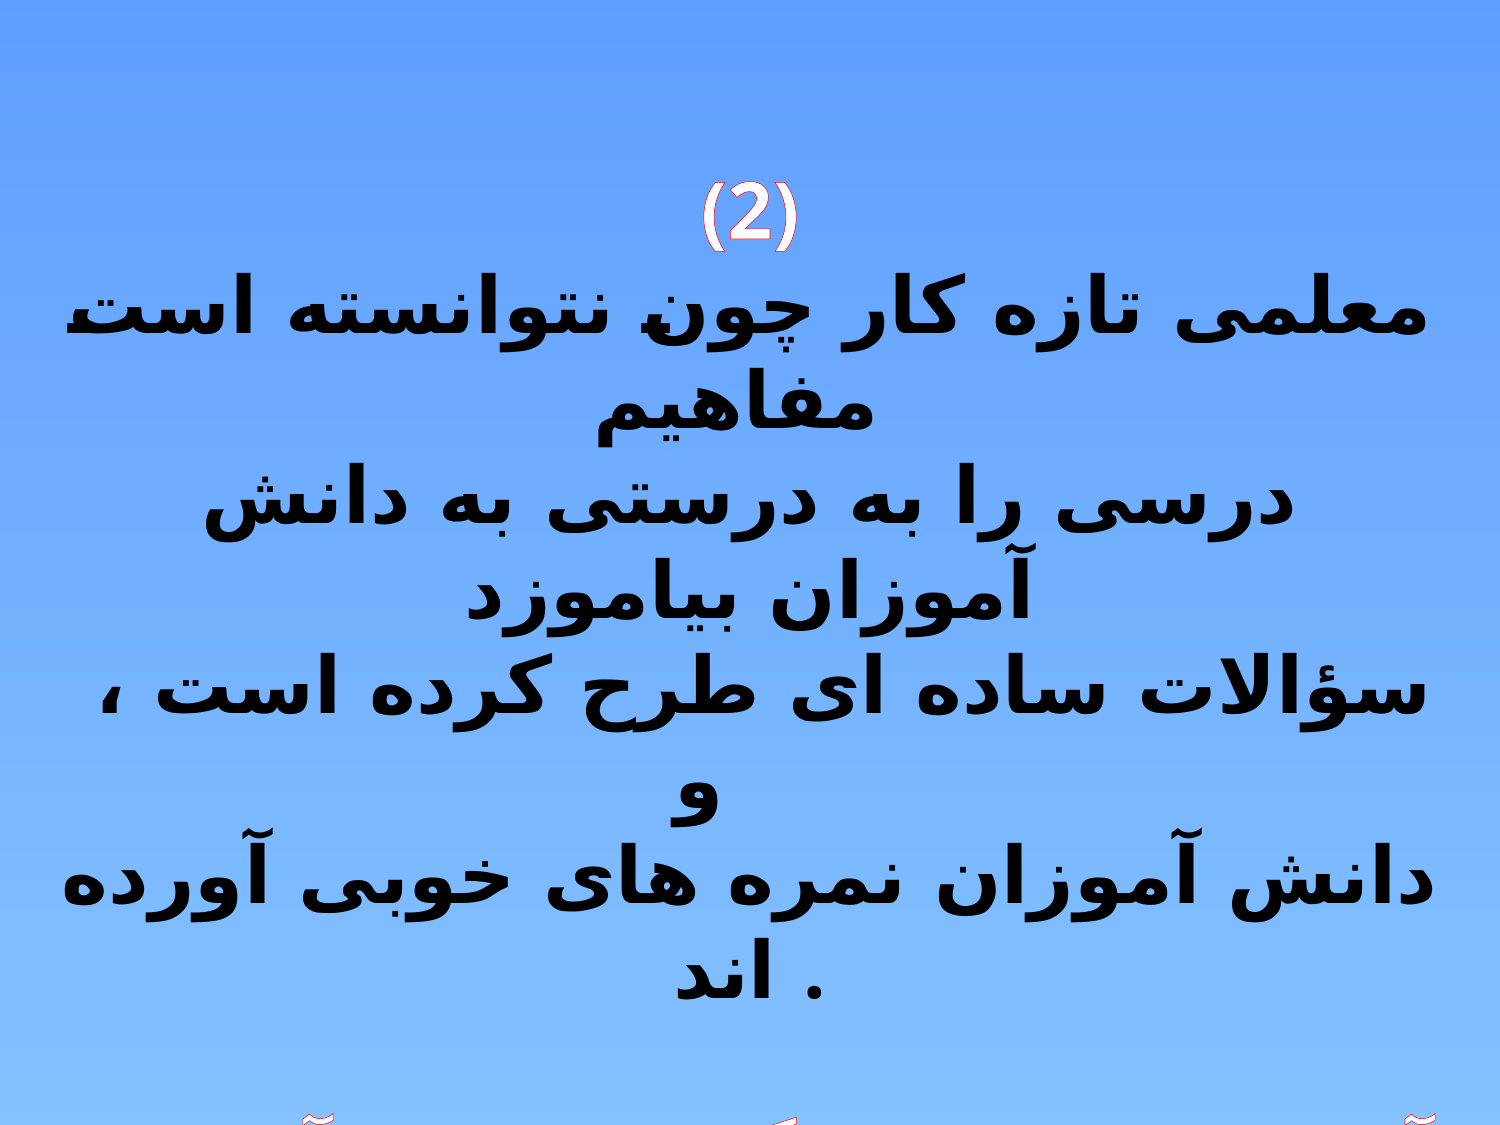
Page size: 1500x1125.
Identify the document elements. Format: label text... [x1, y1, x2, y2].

text_box (2) معلمی تازه کار چون نتوانسته است مفاهیم درسی را به درستی به دانش آموزان بیاموزد ، سؤالات ساده ای طرح کرده است و دانش آموزان نمره های خوبی آورده اند . آیا وی مشکل یادگیری دانش آموزان را حل کرده یا آن را در زیر سؤالات ساده و غیر استاندارد مخفی کرده است ؟ کدام یک ؟ [46, 152, 1454, 1125]
